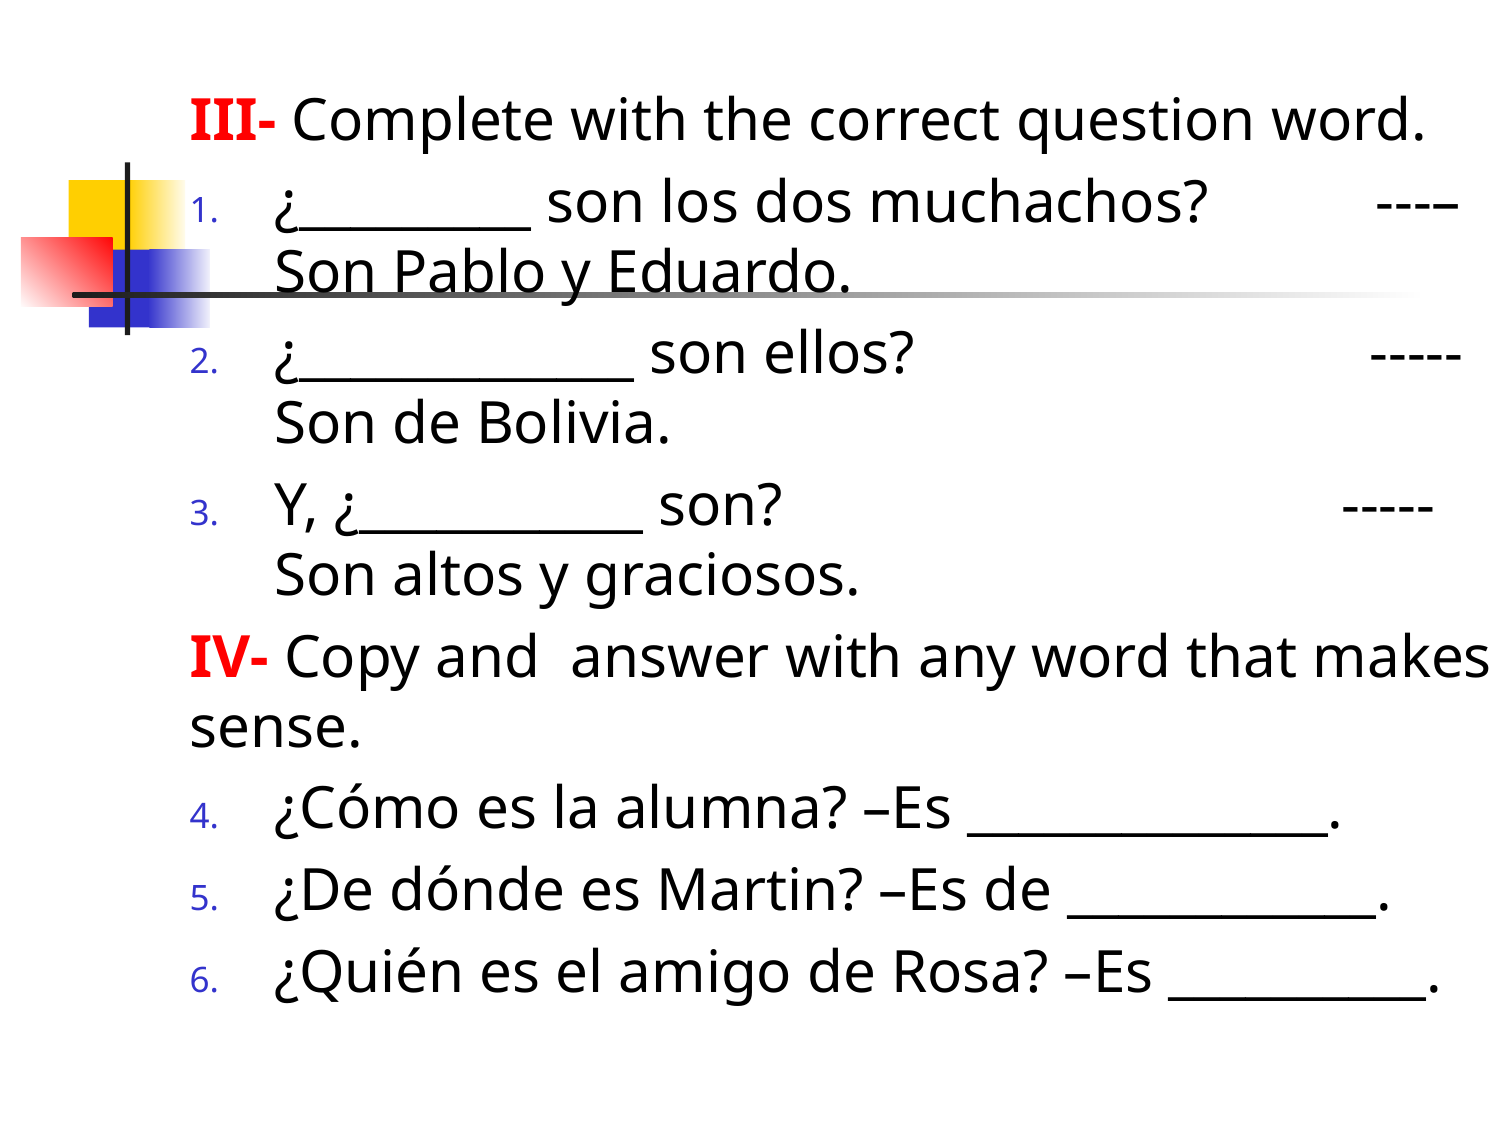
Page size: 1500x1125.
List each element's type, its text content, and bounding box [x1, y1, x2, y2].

text_box III- Complete with the correct question word. ¿_________ son los dos muchachos? ---–Son Pablo y Eduardo. ¿_____________ son ellos? -----Son de Bolivia. Y, ¿___________ son? -----Son altos y graciosos. IV- Copy and answer with any word that makes sense. ¿Cómo es la alumna? –Es ______________. ¿De dónde es Martin? –Es de ____________. ¿Quién es el amigo de Rosa? –Es __________. [174, 75, 1500, 1100]
